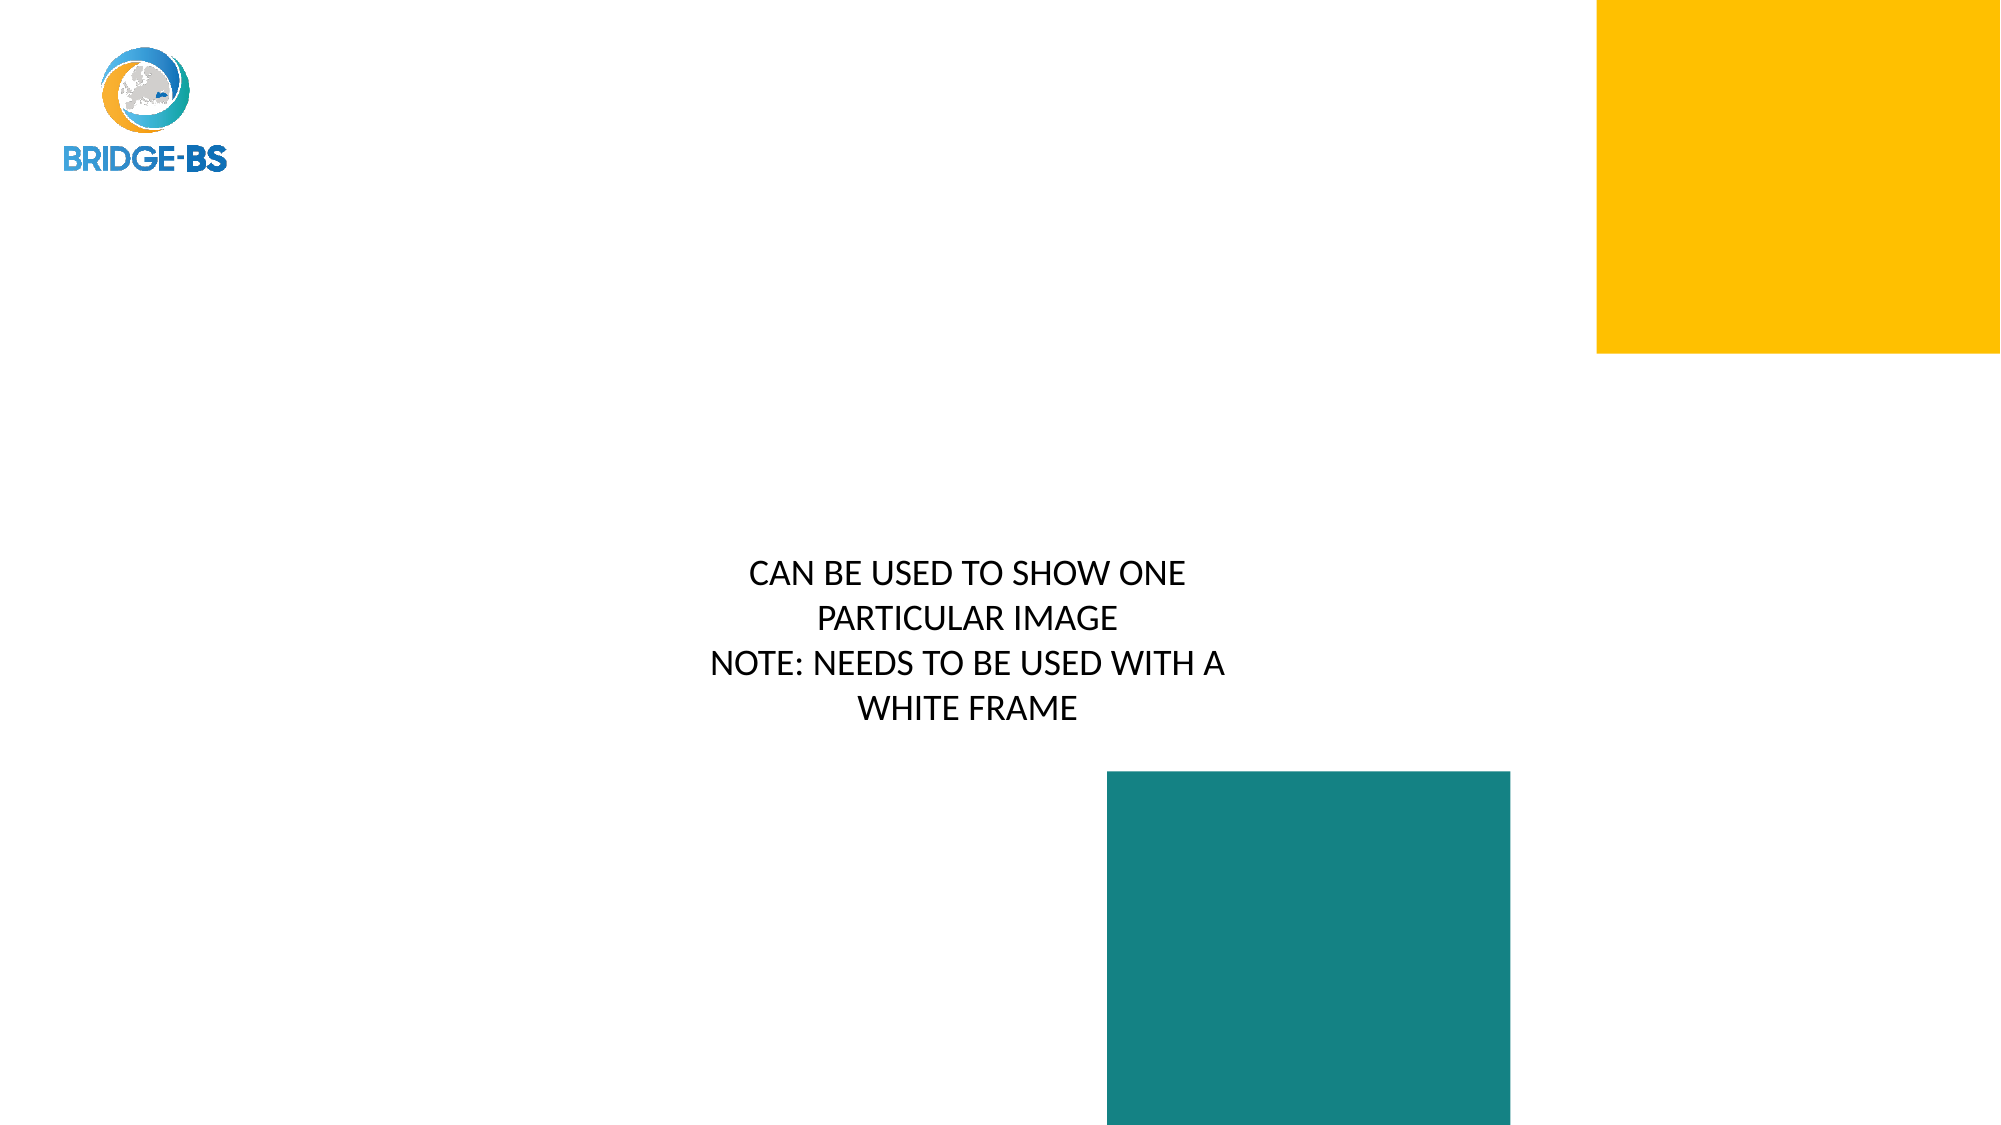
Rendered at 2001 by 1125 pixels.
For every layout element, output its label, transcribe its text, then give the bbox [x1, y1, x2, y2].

text_box SUBJECT DIN 2014 Demi / 24 PUNTO / ALIGN LEFT [215, 23, 1976, 158]
picture [0, 0, 328, 240]
text_box CAN BE USED TO SHOW ONE PARTICULAR IMAGE NOTE: NEEDS TO BE USED WITH A WHITE FRAME [652, 540, 1283, 735]
